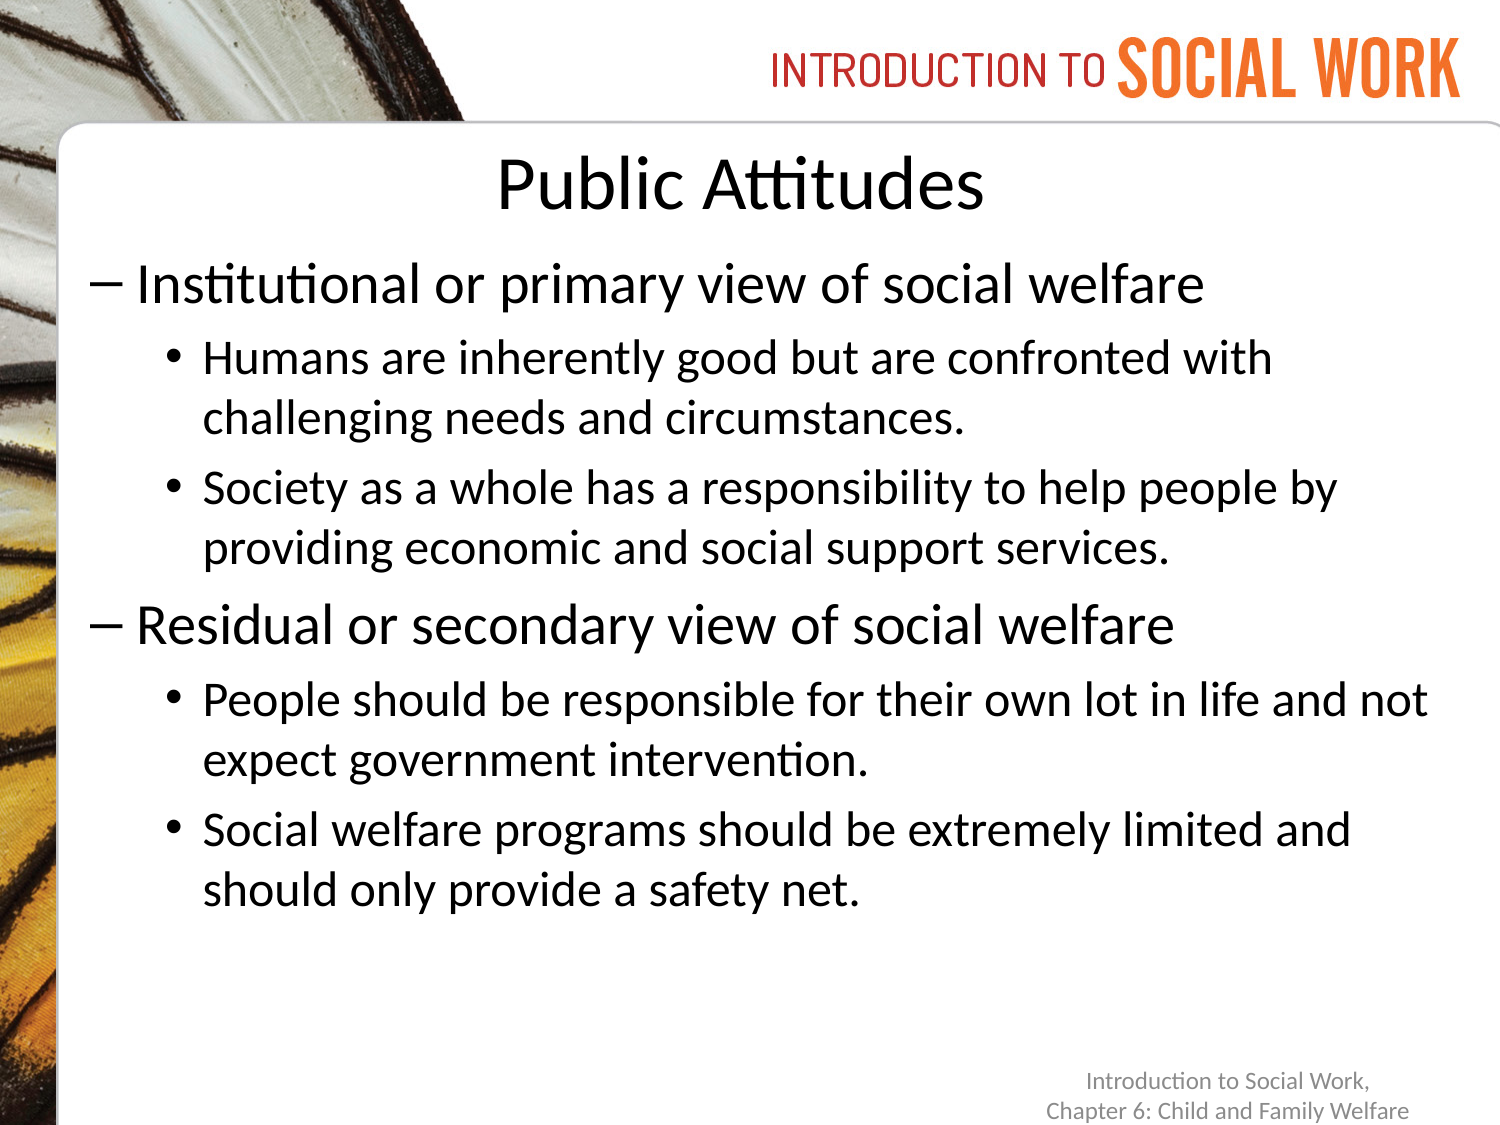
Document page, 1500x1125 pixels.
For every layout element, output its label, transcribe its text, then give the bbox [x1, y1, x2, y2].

list Institutional or primary view of social welfare Humans are inherently good but are confronted with challenging needs and circumstances. Society as a whole has a responsibility to help people by providing economic and social support services. Residual or secondary view of social welfare People should be responsible for their own lot in life and not expect government intervention. Social welfare programs should be extremely limited and should only provide a safety net. [0, 237, 1500, 1050]
picture [0, 1050, 1500, 1125]
title Public Attitudes [75, 125, 1425, 233]
footer Introduction to Social Work, Chapter 6: Child and Family Welfare [987, 1065, 1475, 1125]
picture [0, 0, 1500, 237]
